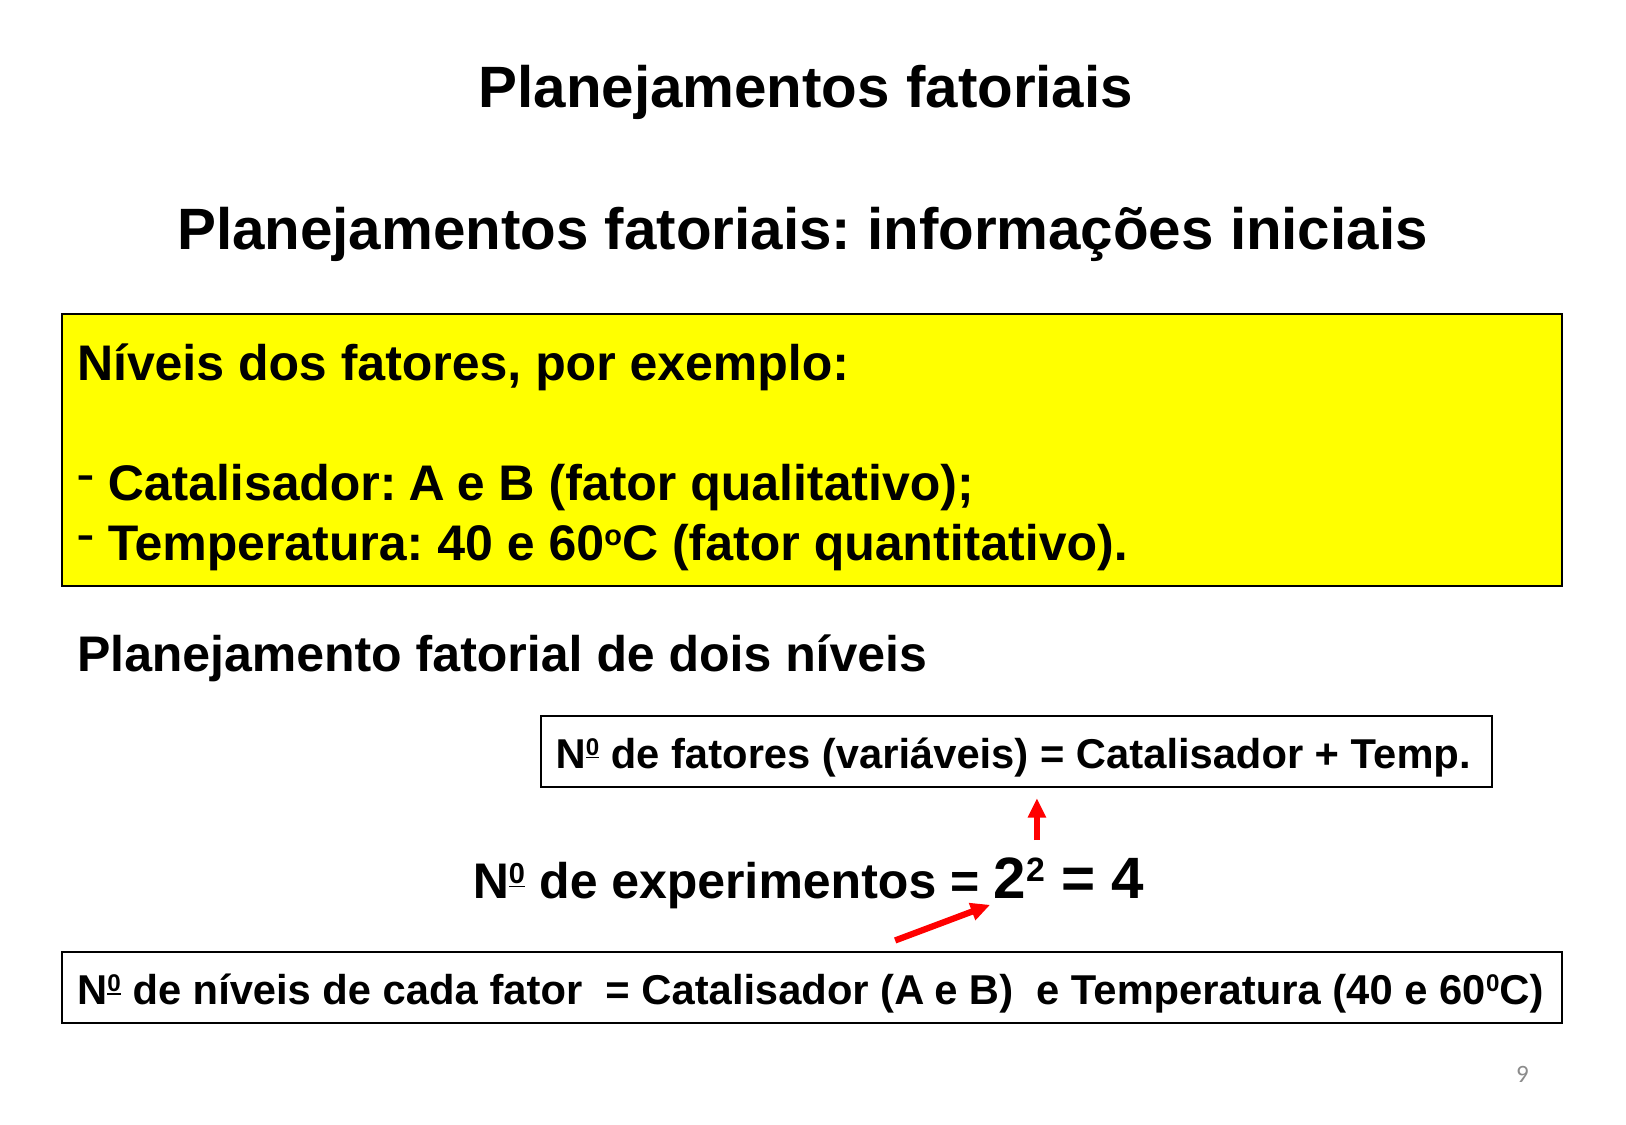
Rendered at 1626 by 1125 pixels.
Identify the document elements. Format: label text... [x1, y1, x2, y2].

text_box Planejamentos fatoriais [463, 42, 1161, 126]
slide_number 9 [1164, 1042, 1544, 1103]
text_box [62, 609, 1563, 1024]
text_box Planejamentos fatoriais: informações iniciais [162, 184, 1462, 268]
text_box Níveis dos fatores, por exemplo: Catalisador: A e B (fator qualitativo); Temperatura: 40 e 60oC (fator quantitativo). [62, 314, 1563, 587]
